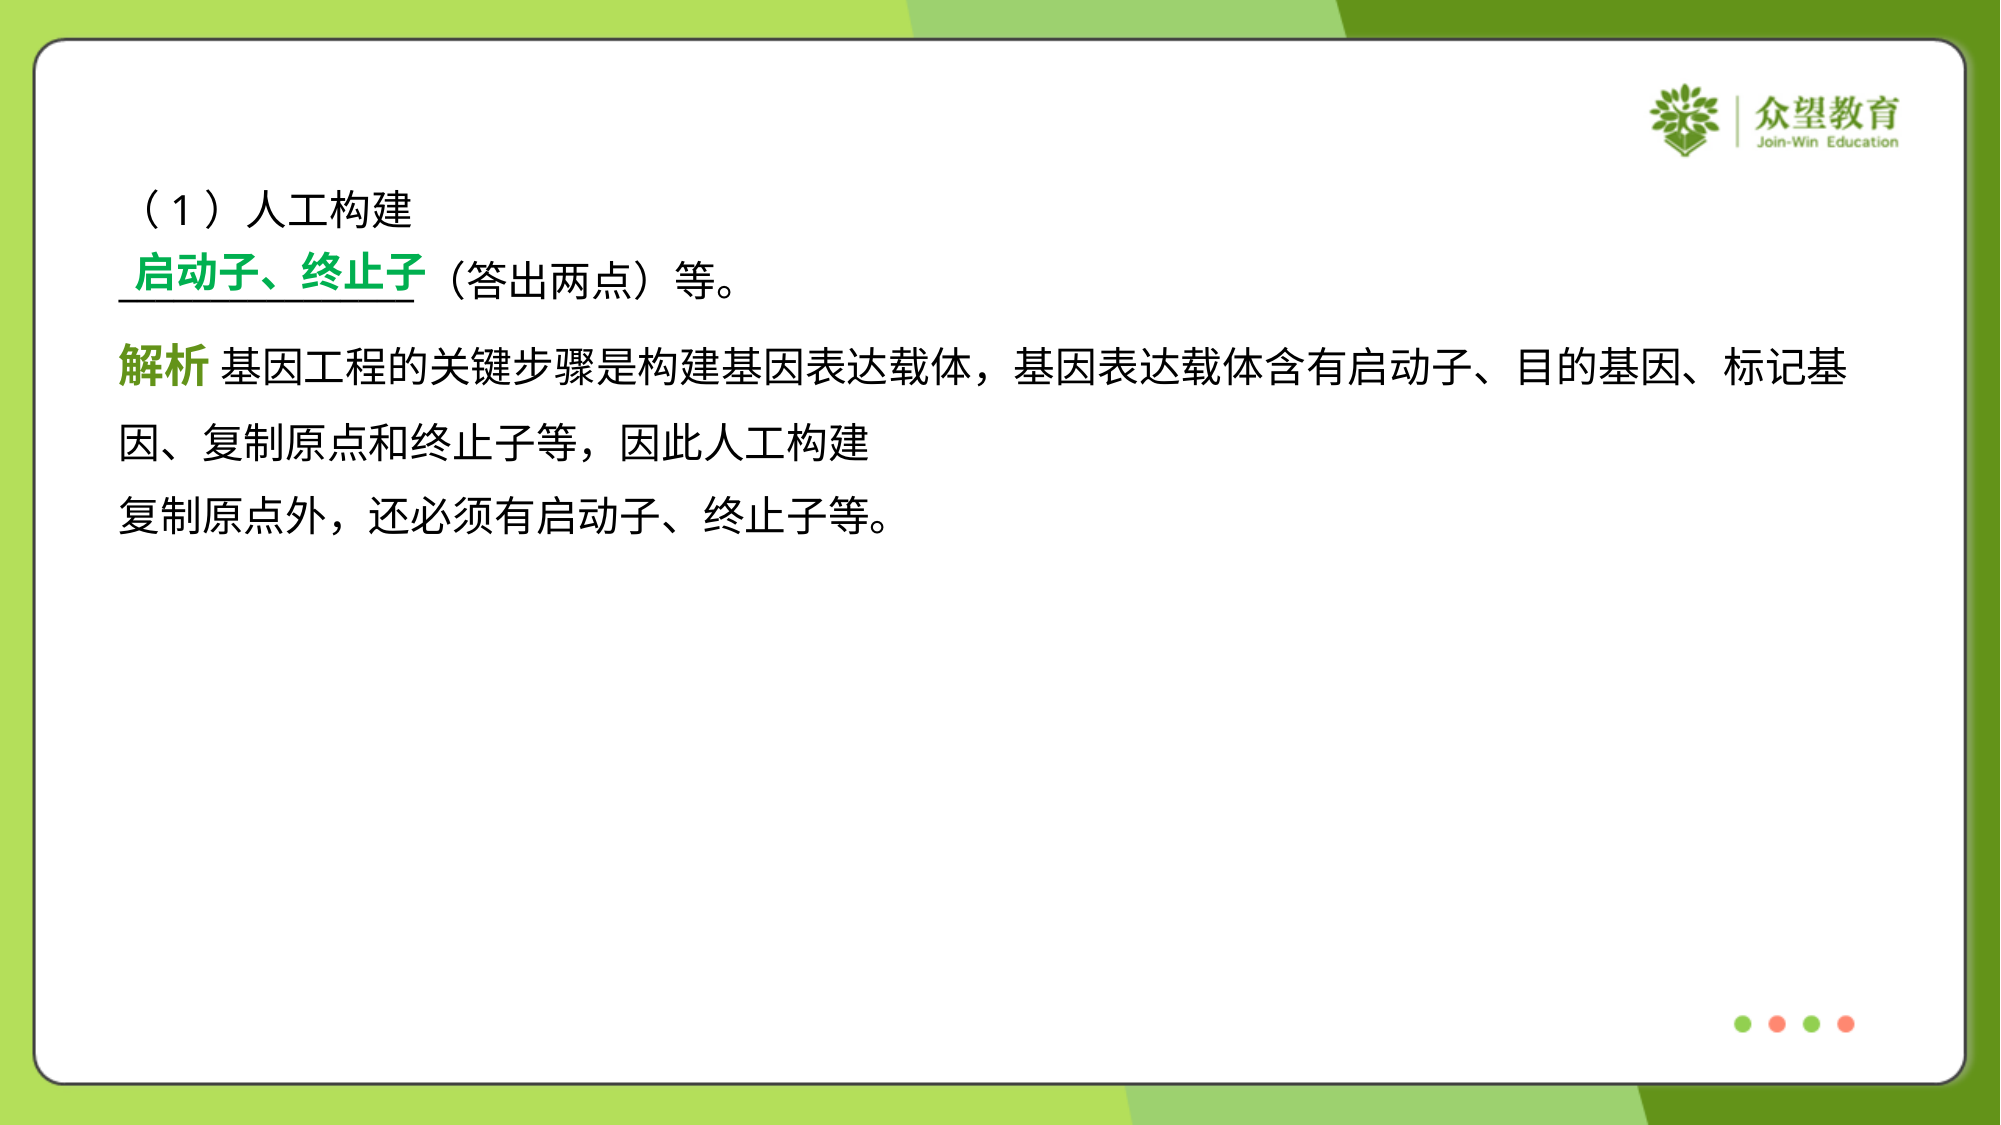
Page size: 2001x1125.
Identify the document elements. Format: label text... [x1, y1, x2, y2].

picture [0, 0, 2000, 1125]
text_box 启动子、终止子 [120, 224, 442, 289]
